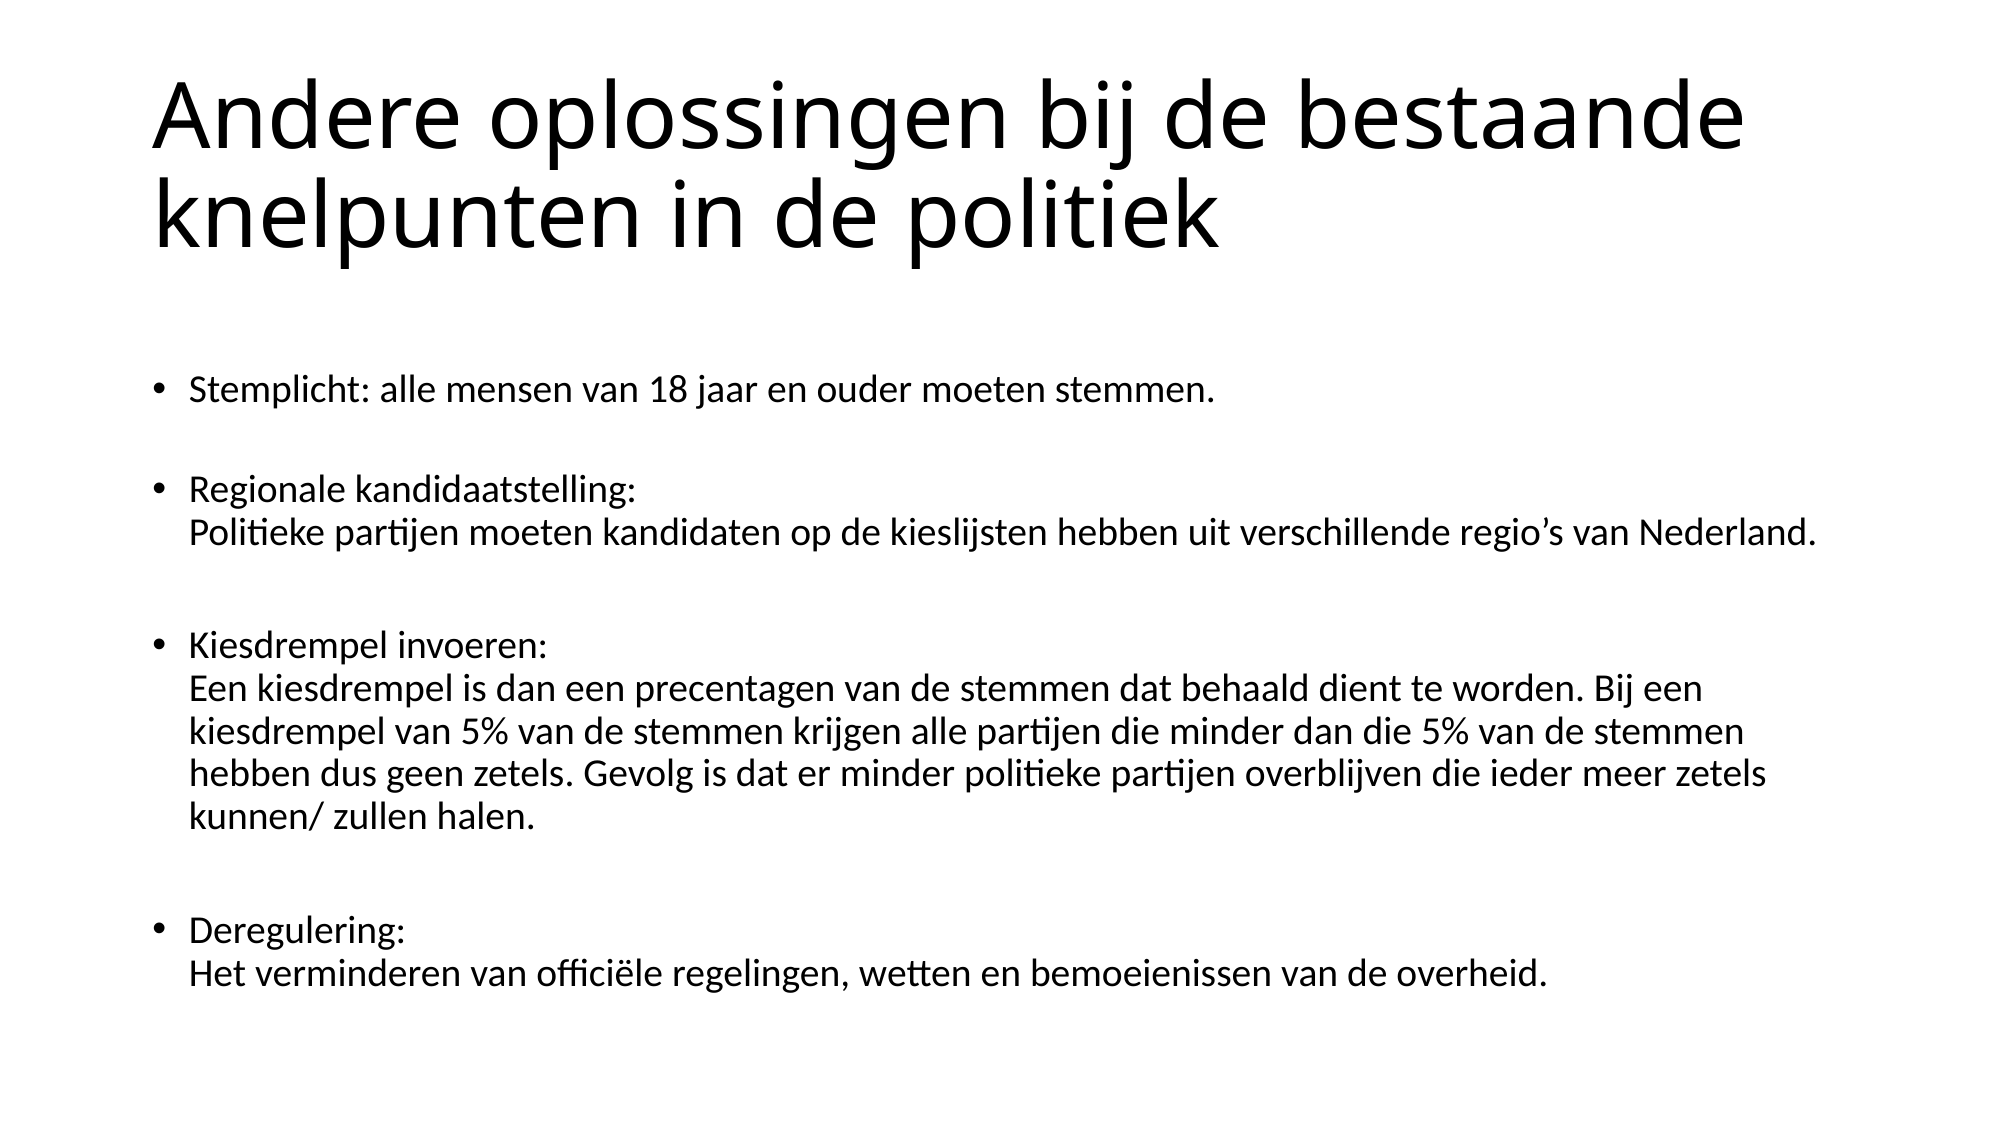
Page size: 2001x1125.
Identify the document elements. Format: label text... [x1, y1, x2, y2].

title Andere oplossingen bij de bestaande knelpunten in de politiek [137, 59, 1863, 278]
list Stemplicht: alle mensen van 18 jaar en ouder moeten stemmen. Regionale kandidaatstelling: Politieke partijen moeten kandidaten op de kieslijsten hebben uit verschillende regio’s van Nederland. Kiesdrempel invoeren: Een kiesdrempel is dan een precentagen van de stemmen dat behaald dient te worden. Bij een kiesdrempel van 5% van de stemmen krijgen alle partijen die minder dan die 5% van de stemmen hebben dus geen zetels. Gevolg is dat er minder politieke partijen overblijven die ieder meer zetels kunnen/ zullen halen. Deregulering: Het verminderen van officiële regelingen, wetten en bemoeienissen van de overheid. [137, 299, 1863, 1014]
